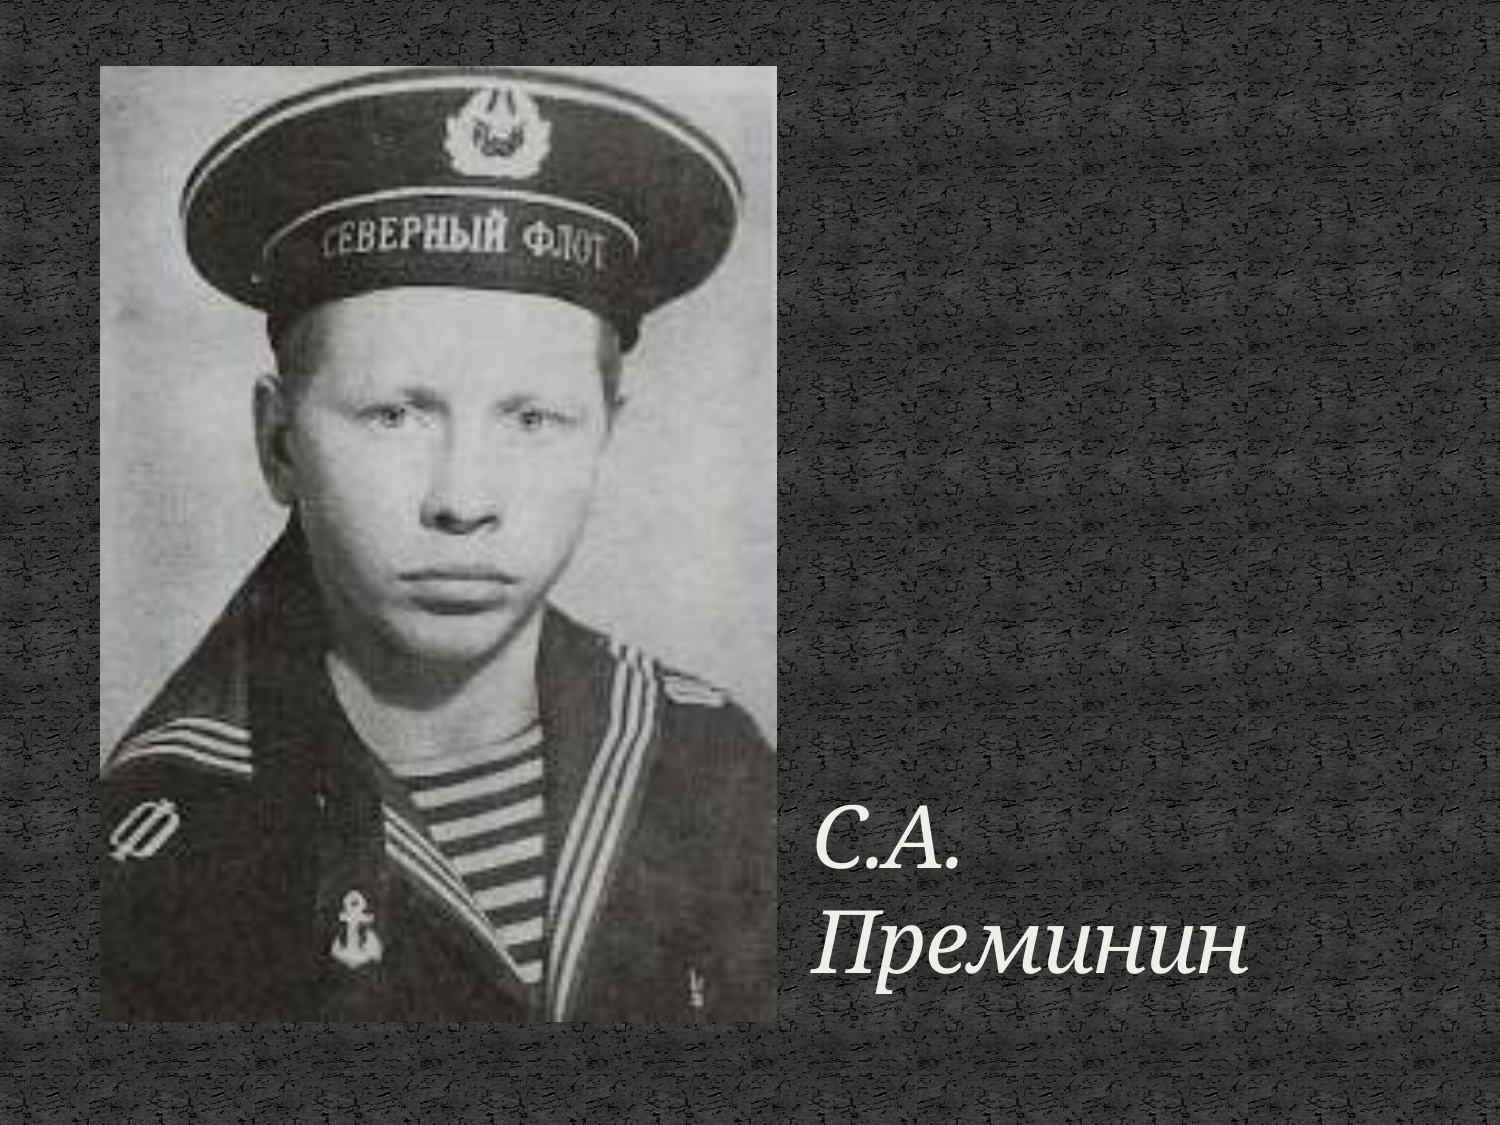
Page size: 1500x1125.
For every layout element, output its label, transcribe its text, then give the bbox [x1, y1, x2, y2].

picture [100, 66, 777, 1022]
title С.А. Преминин [797, 798, 1425, 999]
